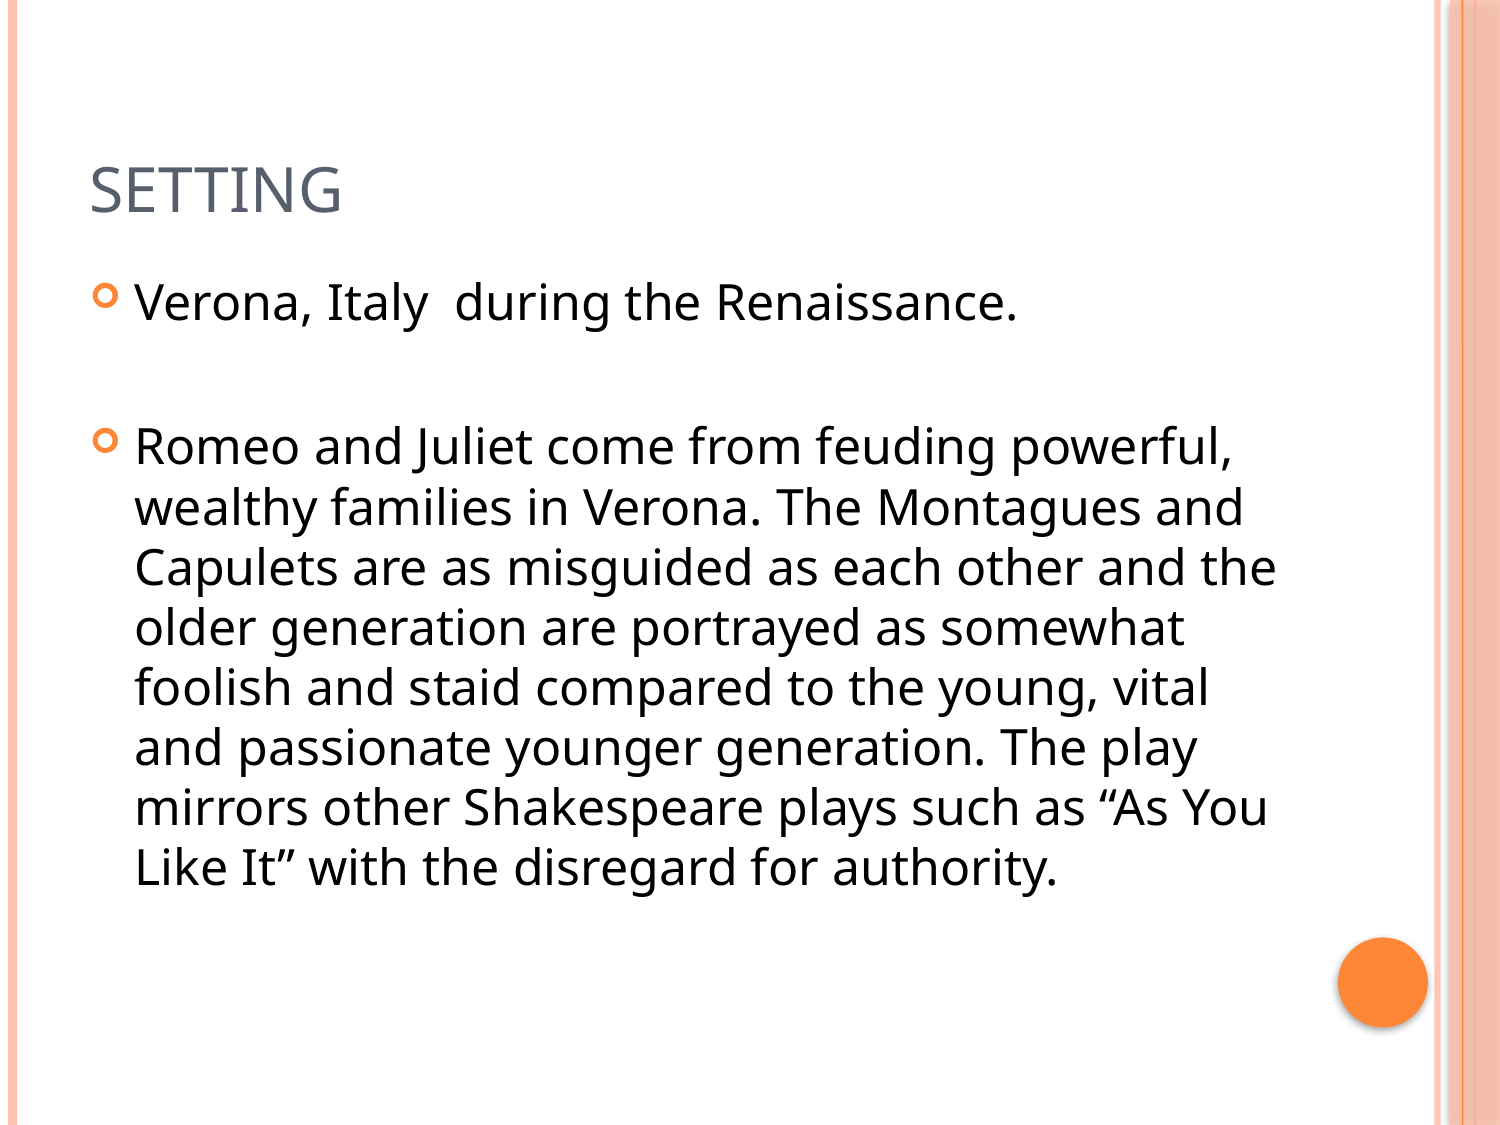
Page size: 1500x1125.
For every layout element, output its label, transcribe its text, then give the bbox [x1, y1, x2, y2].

list Verona, Italy during the Renaissance. Romeo and Juliet come from feuding powerful, wealthy families in Verona. The Montagues and Capulets are as misguided as each other and the older generation are portrayed as somewhat foolish and staid compared to the young, vital and passionate younger generation. The play mirrors other Shakespeare plays such as “As You Like It” with the disregard for authority. [75, 262, 1300, 1062]
title Setting [75, 45, 1300, 233]
